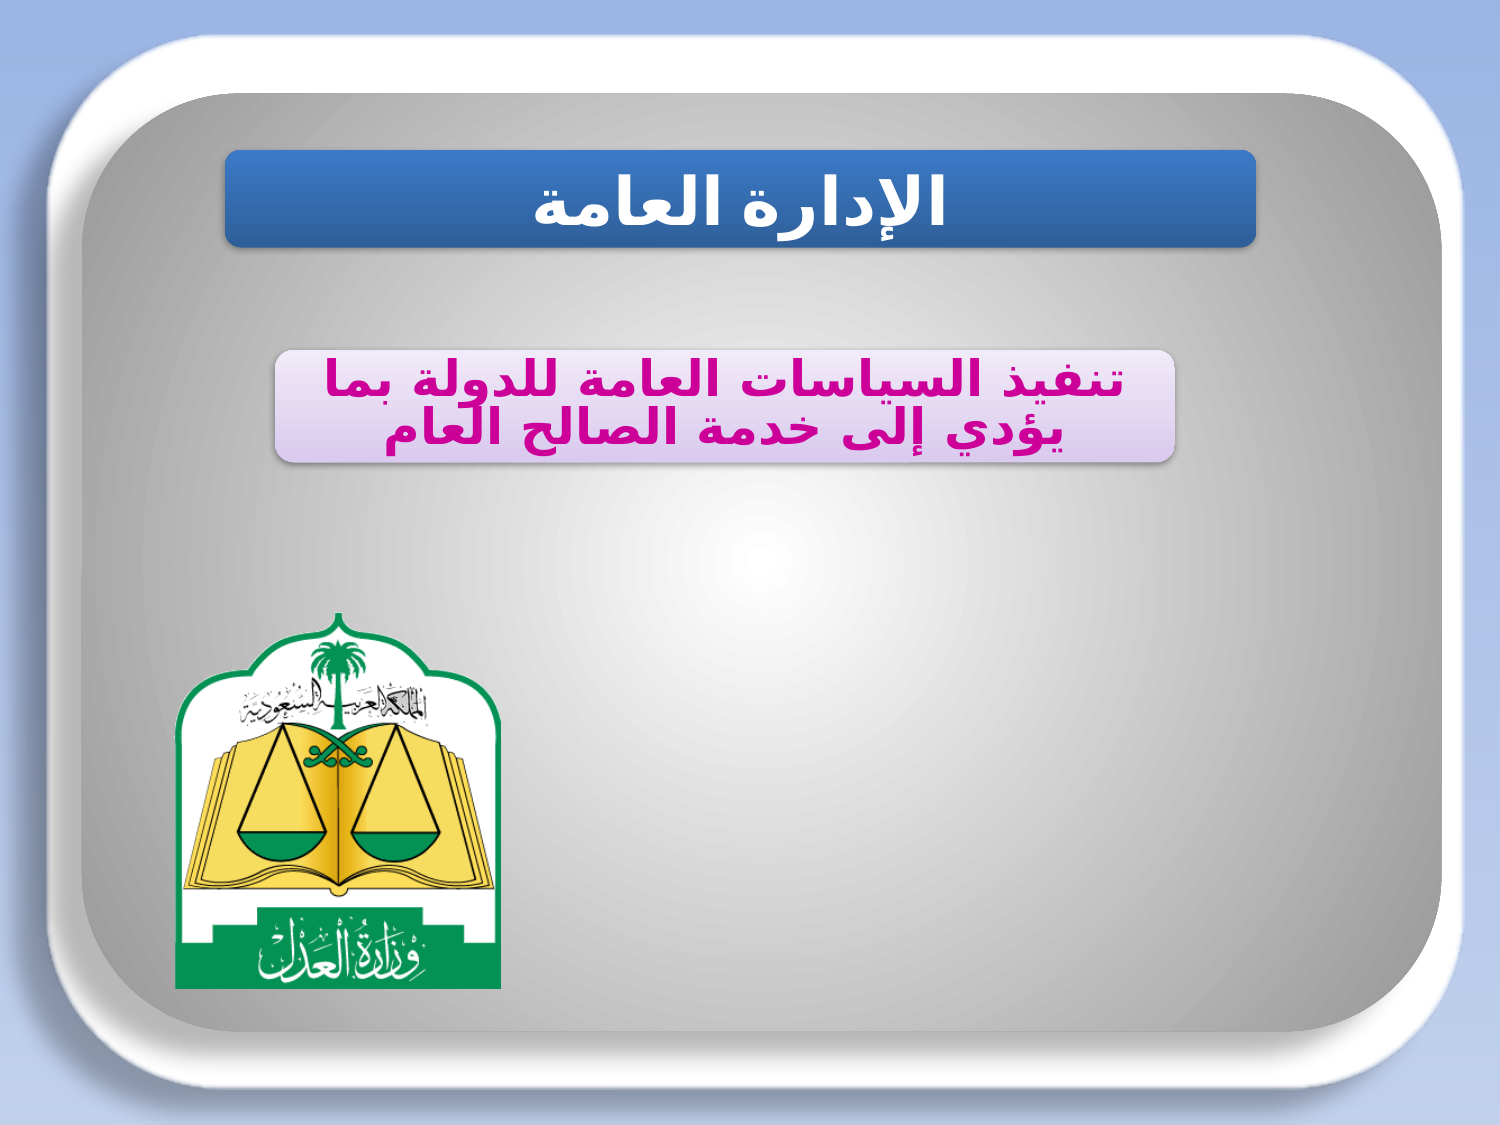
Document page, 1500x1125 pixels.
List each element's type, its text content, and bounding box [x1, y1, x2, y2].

text_box [79, 91, 1444, 1034]
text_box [174, 349, 1176, 990]
text_box [49, 34, 1468, 1089]
text_box الإدارة العامة [224, 149, 1257, 248]
text_box [0, 0, 1500, 1125]
